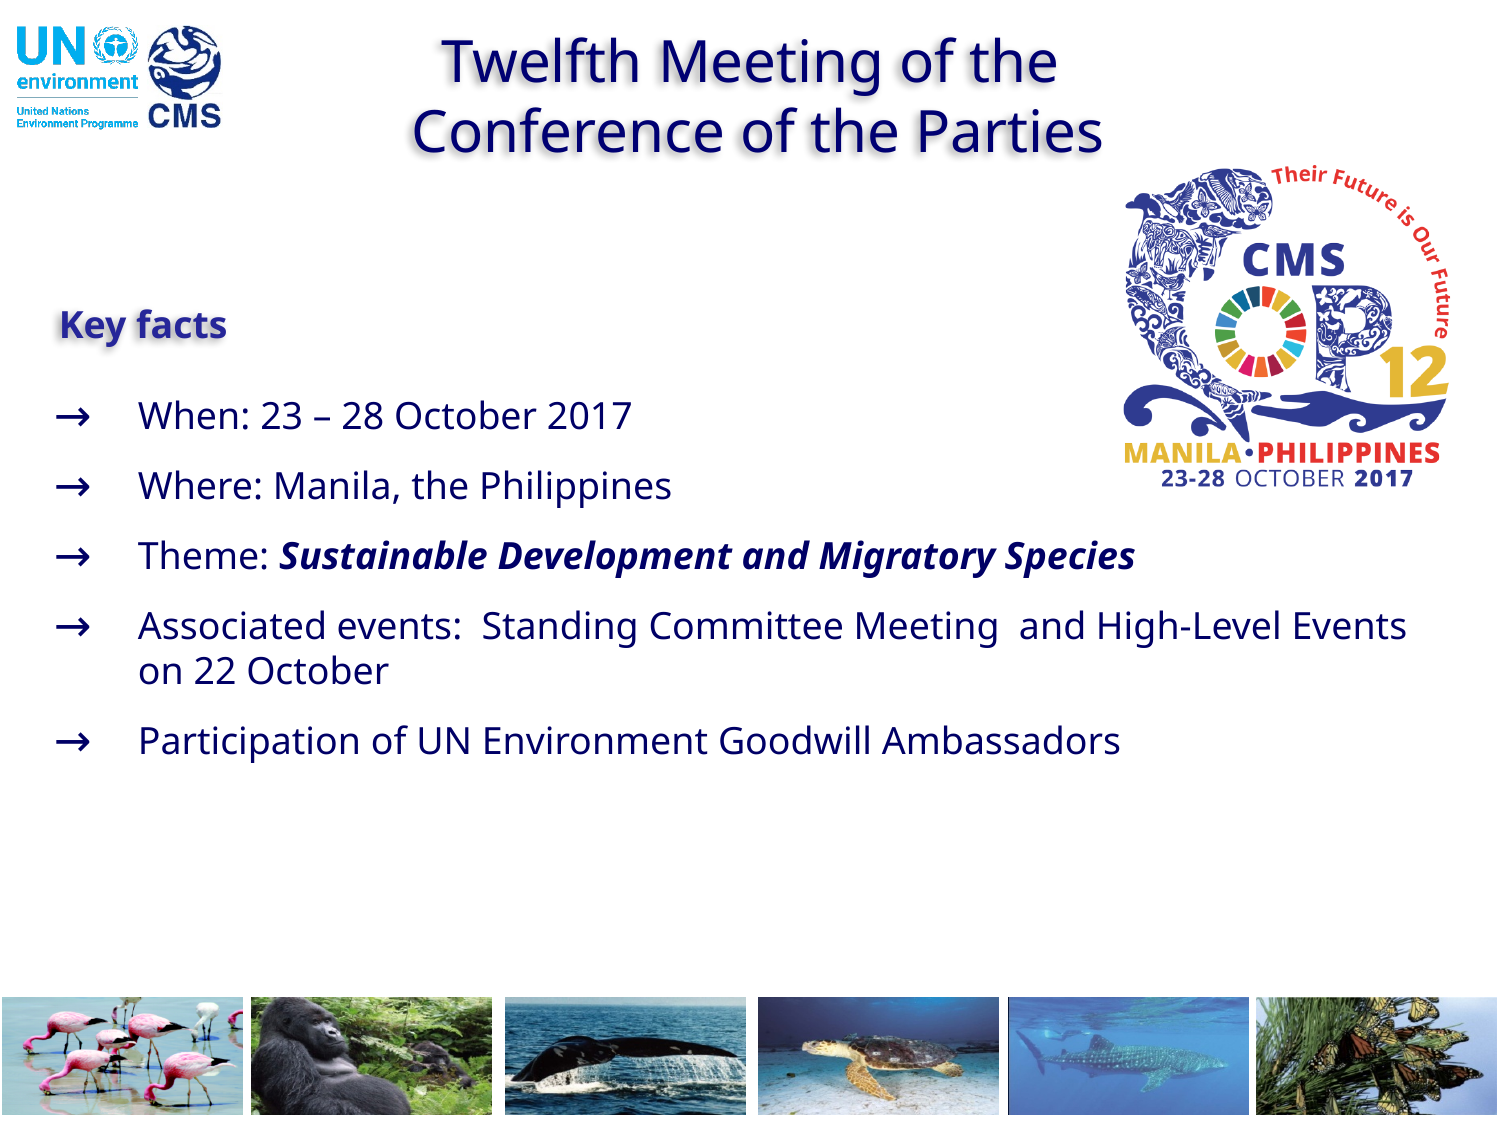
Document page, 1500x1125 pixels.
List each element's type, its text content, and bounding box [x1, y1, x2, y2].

text_box Twelfth Meeting of the Conference of the Parties [172, 42, 1344, 146]
picture [0, 4, 223, 149]
picture [1093, 145, 1480, 506]
text_box When: 23 – 28 October 2017 Where: Manila, the Philippines Theme: Sustainable Development and Migratory Species Associated events: Standing Committee Meeting and High-Level Events on 22 October Participation of UN Environment Goodwill Ambassadors [39, 269, 1477, 942]
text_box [1, 997, 1497, 1115]
